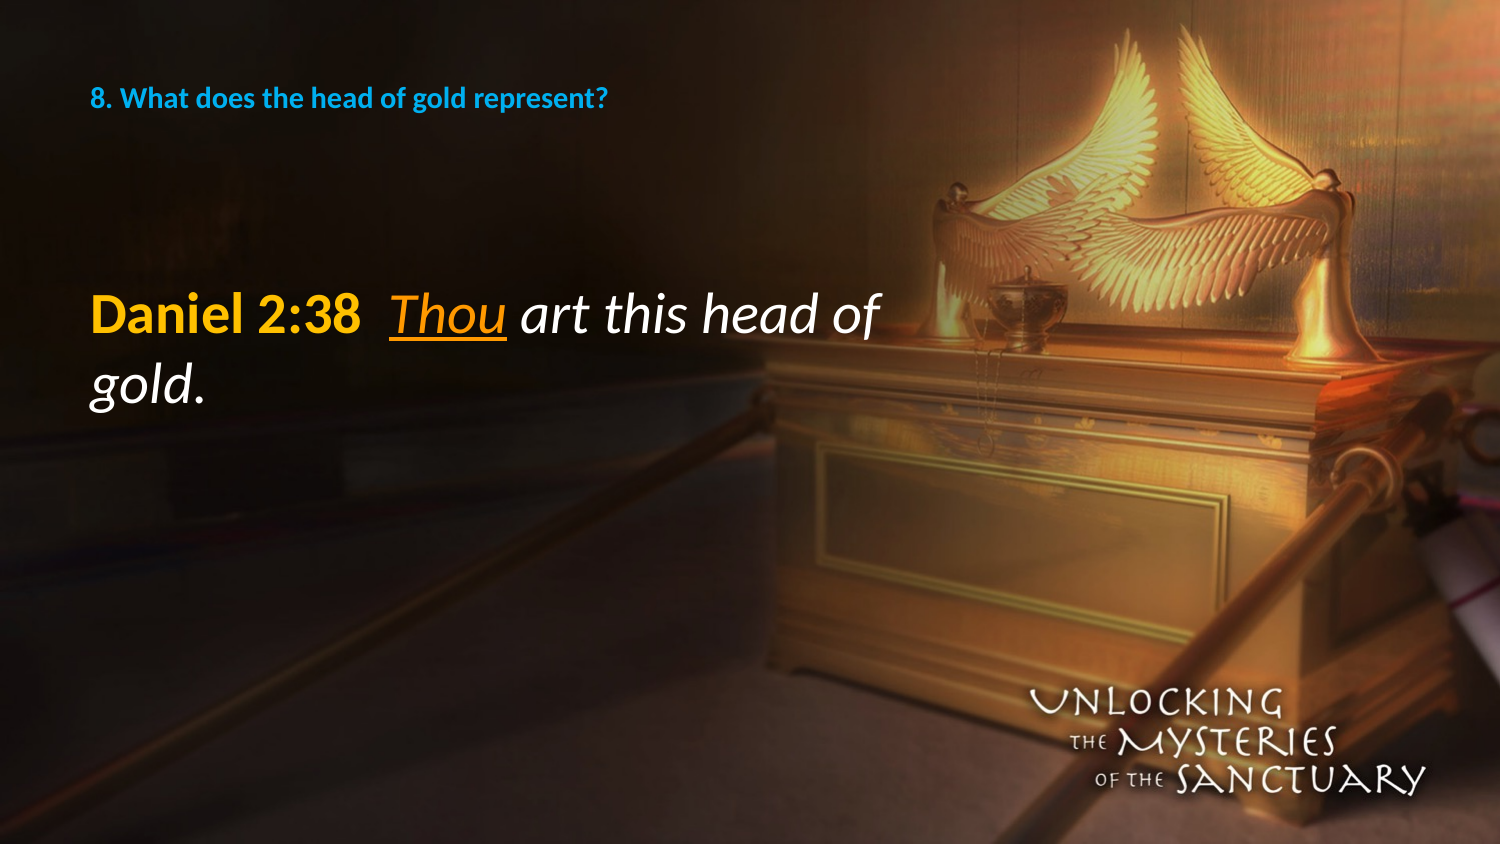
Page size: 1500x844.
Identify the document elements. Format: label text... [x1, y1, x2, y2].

list Daniel 2:38 Thou art this head of gold. [75, 267, 947, 754]
picture [0, 0, 1500, 844]
title 8. What does the head of gold represent? [75, 33, 1425, 175]
